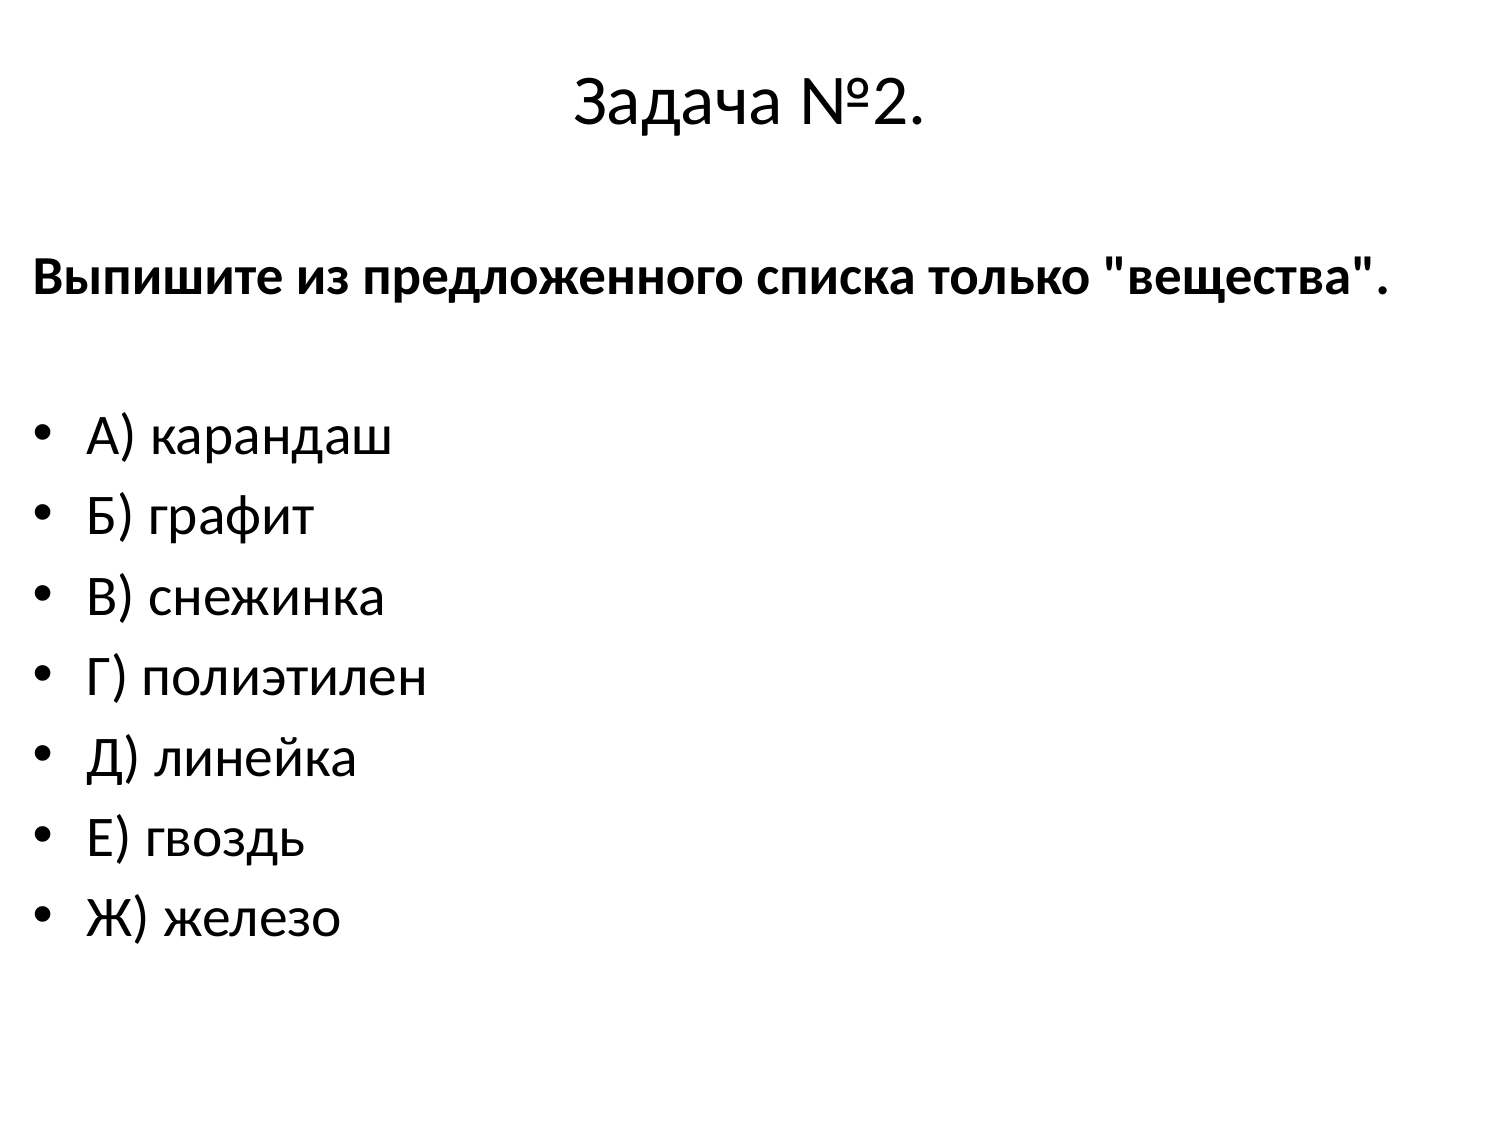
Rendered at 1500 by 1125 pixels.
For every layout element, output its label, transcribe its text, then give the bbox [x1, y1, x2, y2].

title Задача №2. [75, 45, 1425, 172]
list Выпишите из предложенного списка только "вещества". А) карандаш Б) графит В) снежинка Г) полиэтилен Д) линейка Е) гвоздь Ж) железо [17, 172, 1425, 1005]
